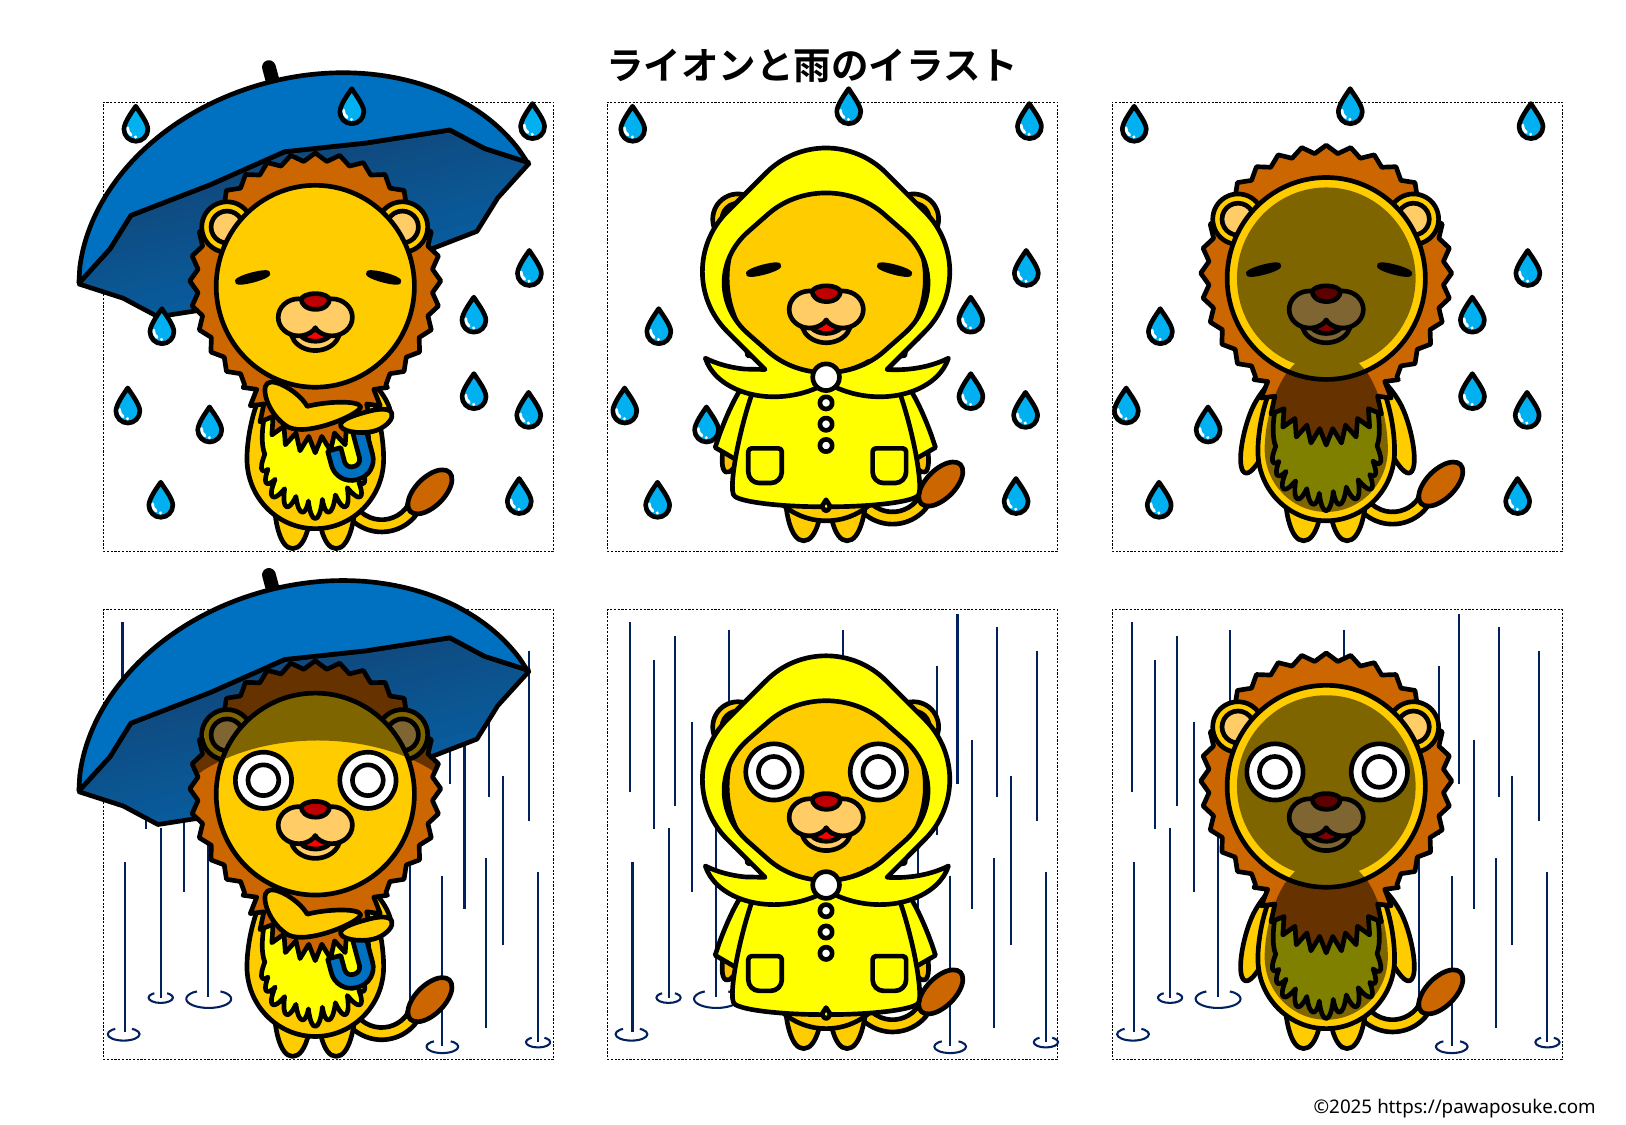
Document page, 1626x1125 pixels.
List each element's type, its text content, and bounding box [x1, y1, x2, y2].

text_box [1114, 88, 1544, 541]
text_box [70, 569, 551, 1057]
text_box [615, 613, 1059, 1054]
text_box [612, 88, 1042, 541]
text_box ライオンと雨のイラスト [591, 34, 1034, 95]
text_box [70, 61, 545, 549]
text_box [1116, 613, 1560, 1054]
